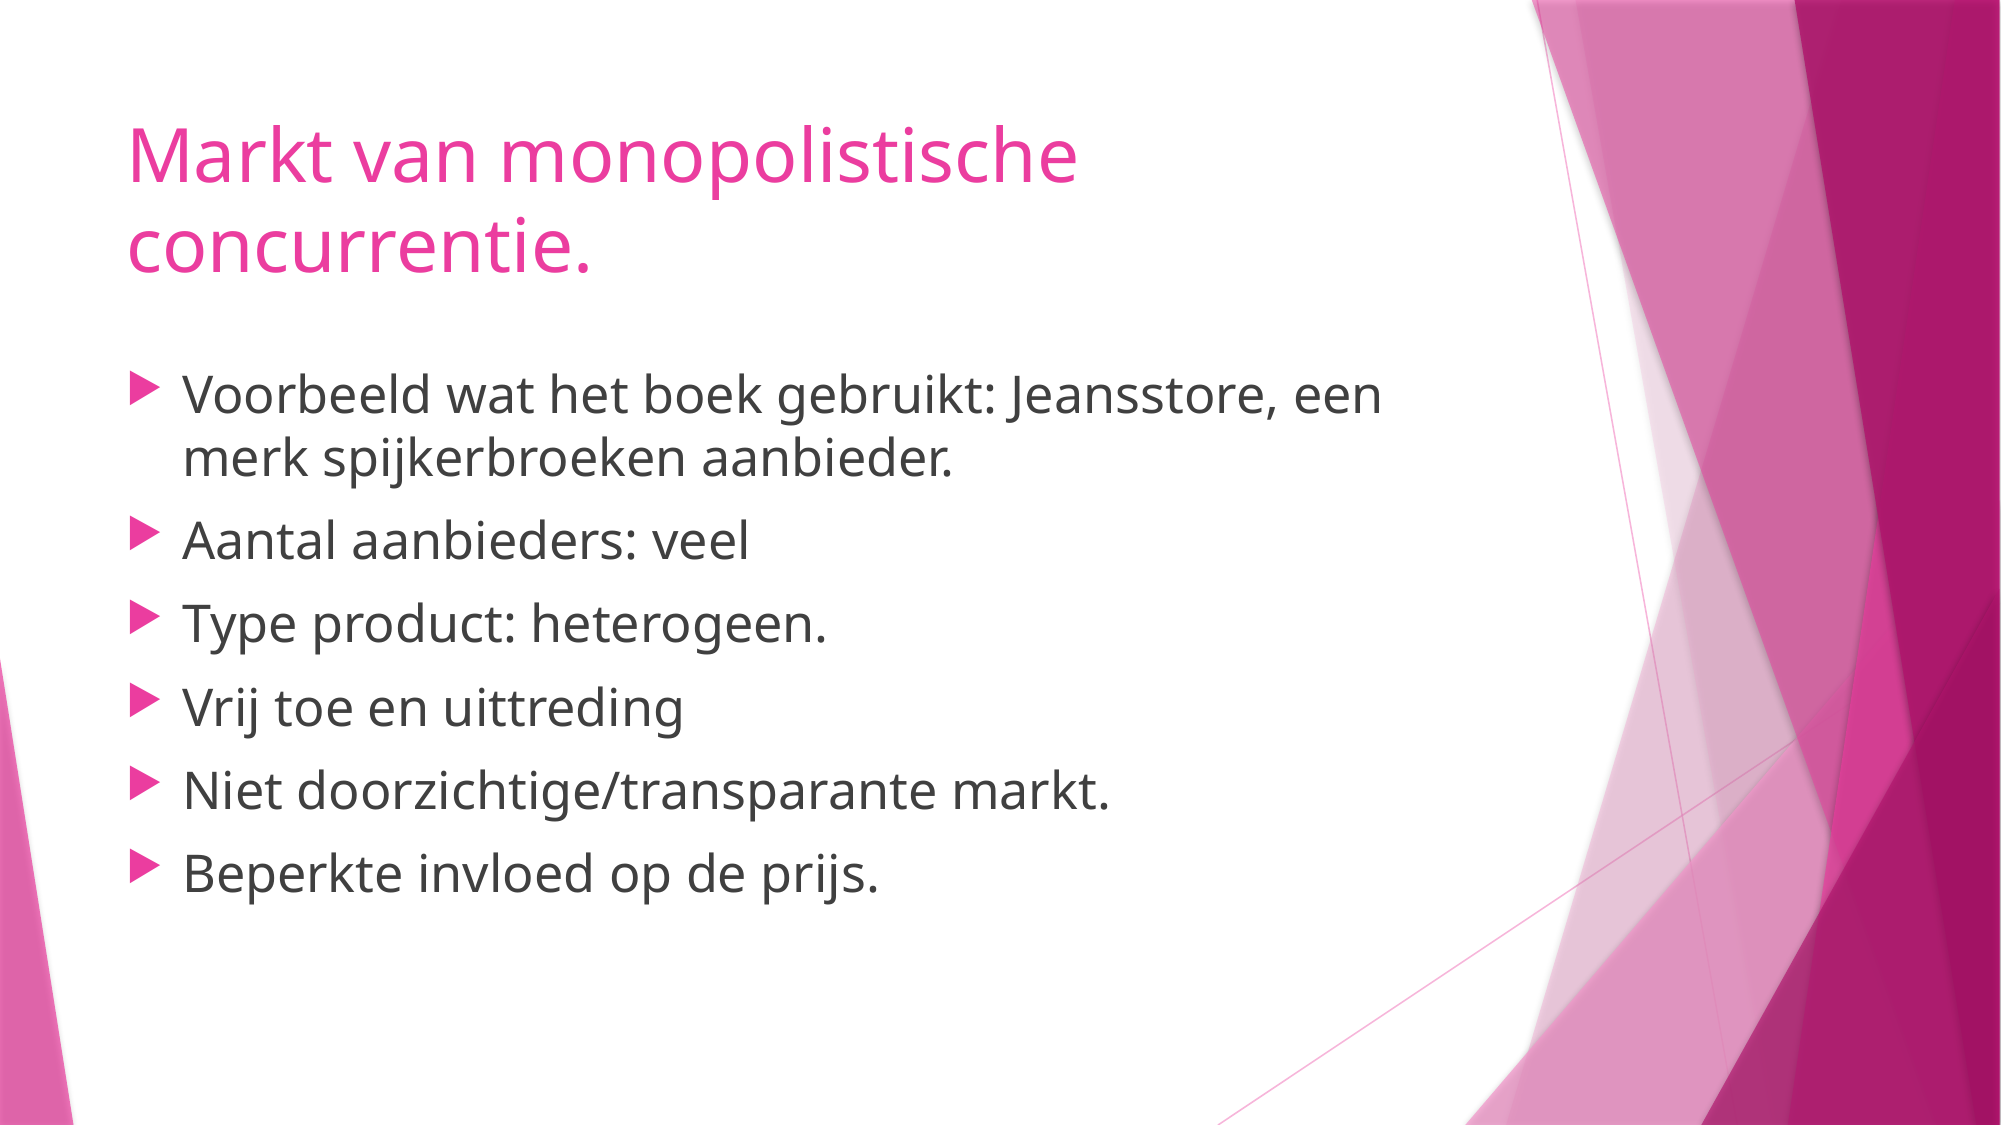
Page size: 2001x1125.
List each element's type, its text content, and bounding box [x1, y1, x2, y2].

list Voorbeeld wat het boek gebruikt: Jeansstore, een merk spijkerbroeken aanbieder. Aantal aanbieders: veel Type product: heterogeen. Vrij toe en uittreding Niet doorzichtige/transparante markt. Beperkte invloed op de prijs. [111, 354, 1522, 992]
title Markt van monopolistische concurrentie. [111, 99, 1522, 317]
